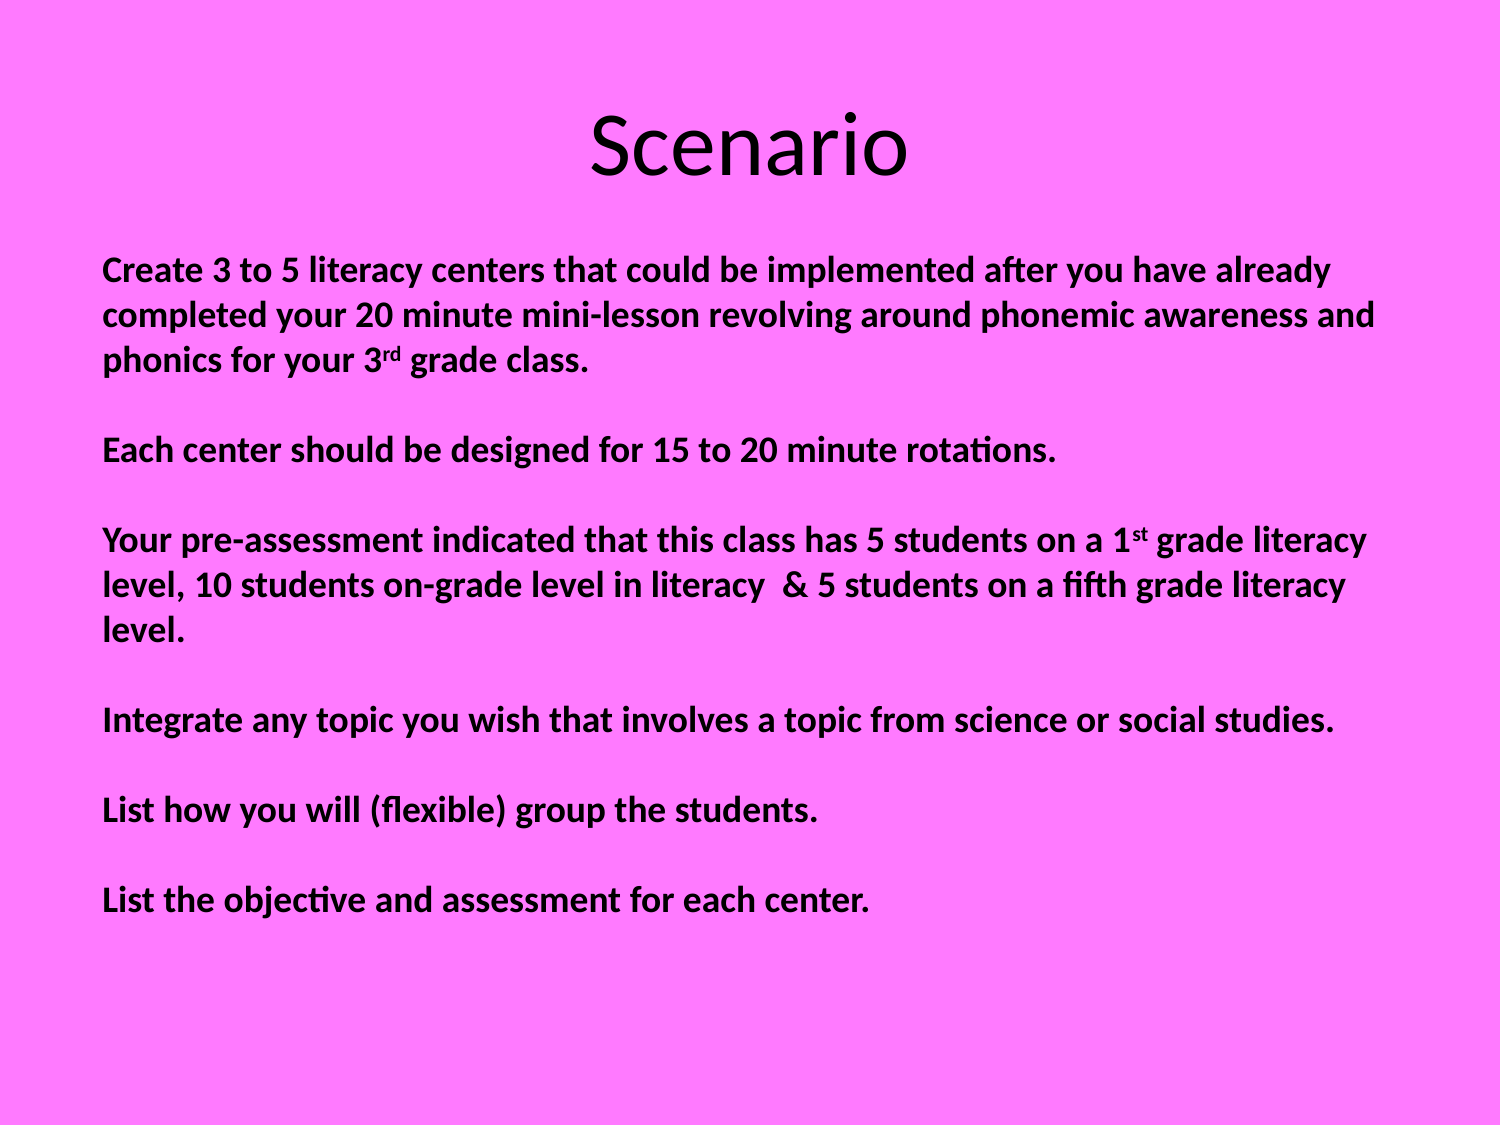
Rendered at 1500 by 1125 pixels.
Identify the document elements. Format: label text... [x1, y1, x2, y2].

text_box Create 3 to 5 literacy centers that could be implemented after you have already completed your 20 minute mini-lesson revolving around phonemic awareness and phonics for your 3rd grade class. Each center should be designed for 15 to 20 minute rotations. Your pre-assessment indicated that this class has 5 students on a 1st grade literacy level, 10 students on-grade level in literacy & 5 students on a fifth grade literacy level. Integrate any topic you wish that involves a topic from science or social studies. List how you will (flexible) group the students. List the objective and assessment for each center. [87, 237, 1425, 928]
title Scenario [75, 45, 1425, 233]
